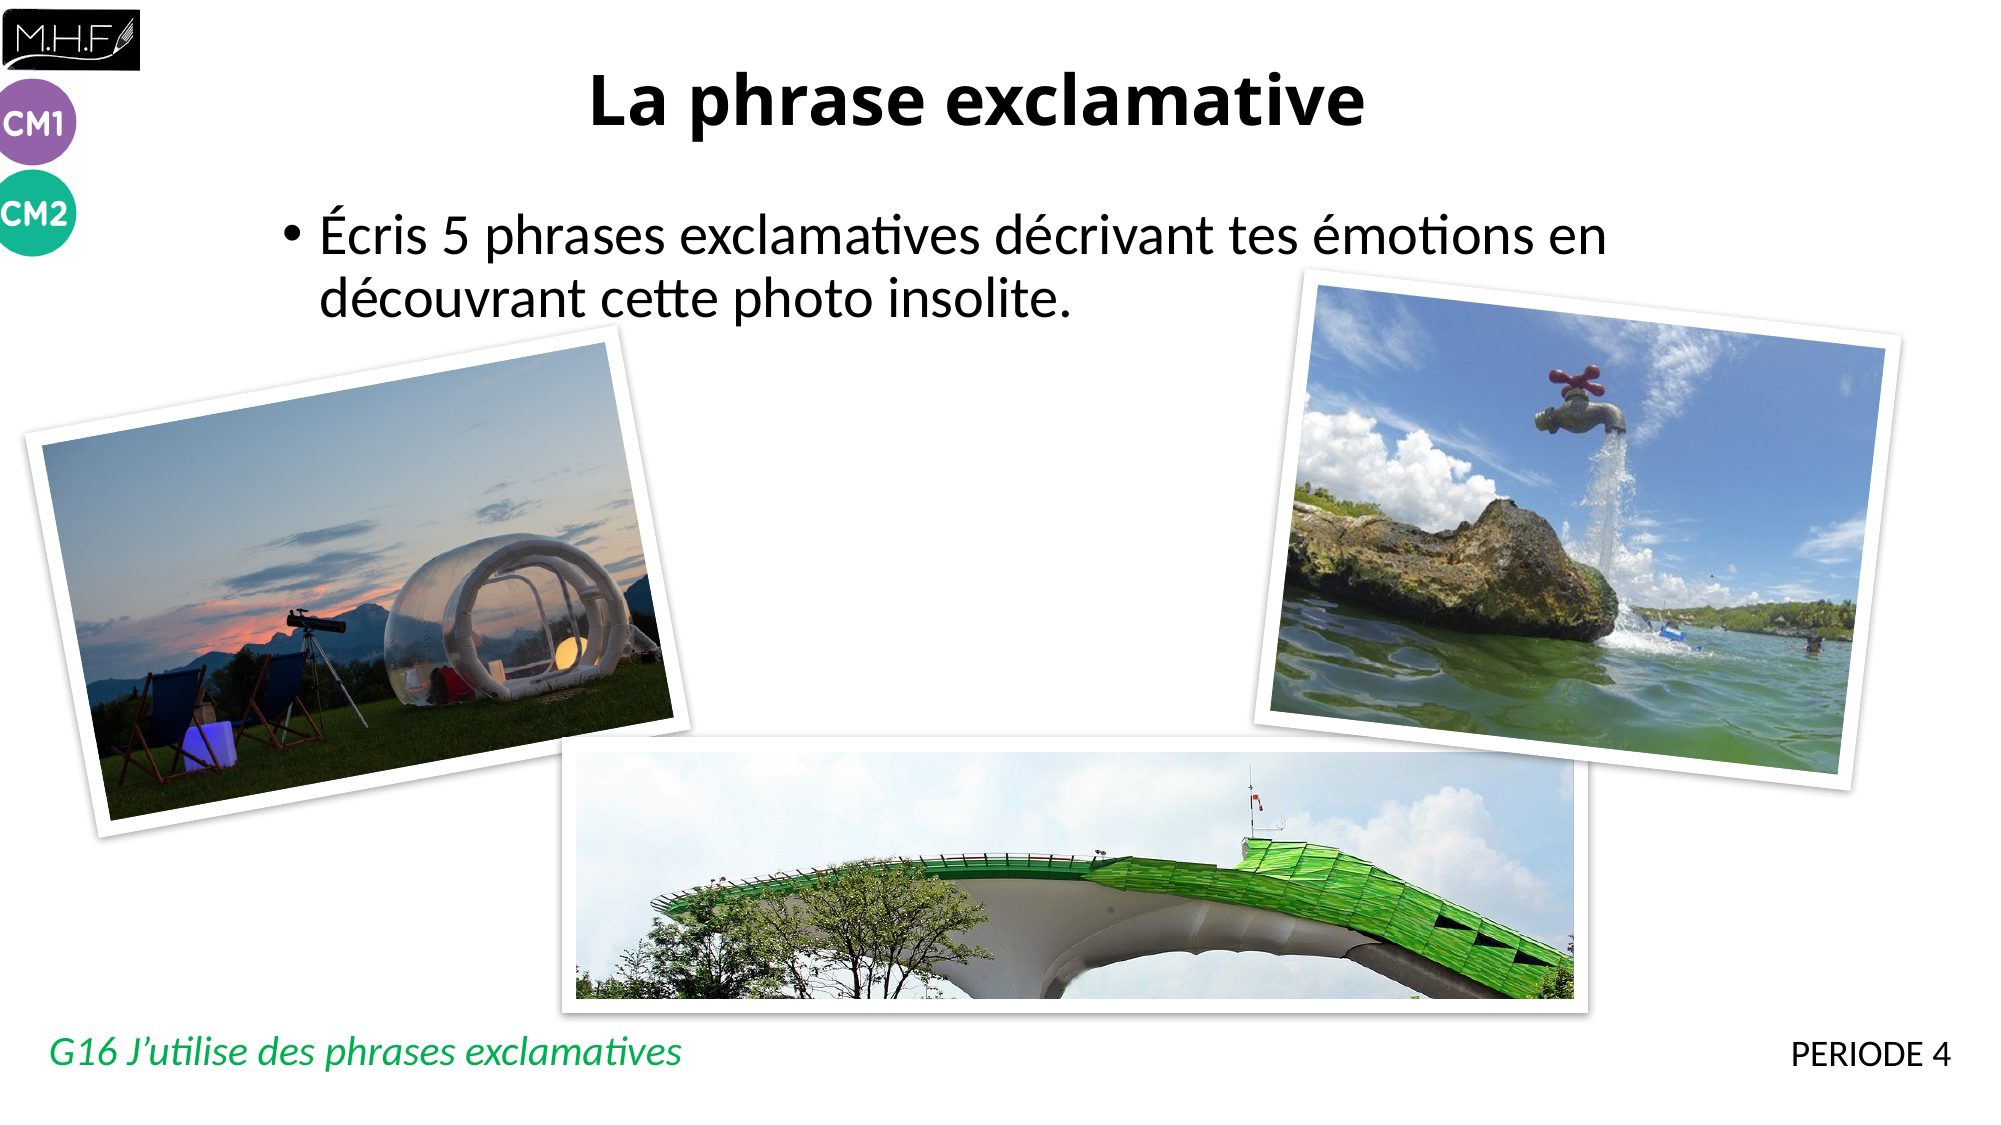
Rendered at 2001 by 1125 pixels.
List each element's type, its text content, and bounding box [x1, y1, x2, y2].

title La phrase exclamative [572, 31, 1392, 175]
picture [43, 343, 1574, 999]
text_box Écris 5 phrases exclamatives décrivant tes émotions en découvrant cette photo insolite. [267, 196, 1645, 374]
list G16 J’utilise des phrases exclamatives [33, 1021, 1158, 1114]
picture [1271, 286, 1885, 774]
picture [0, 7, 140, 259]
text_box PERIODE 4 [1362, 1021, 1967, 1082]
